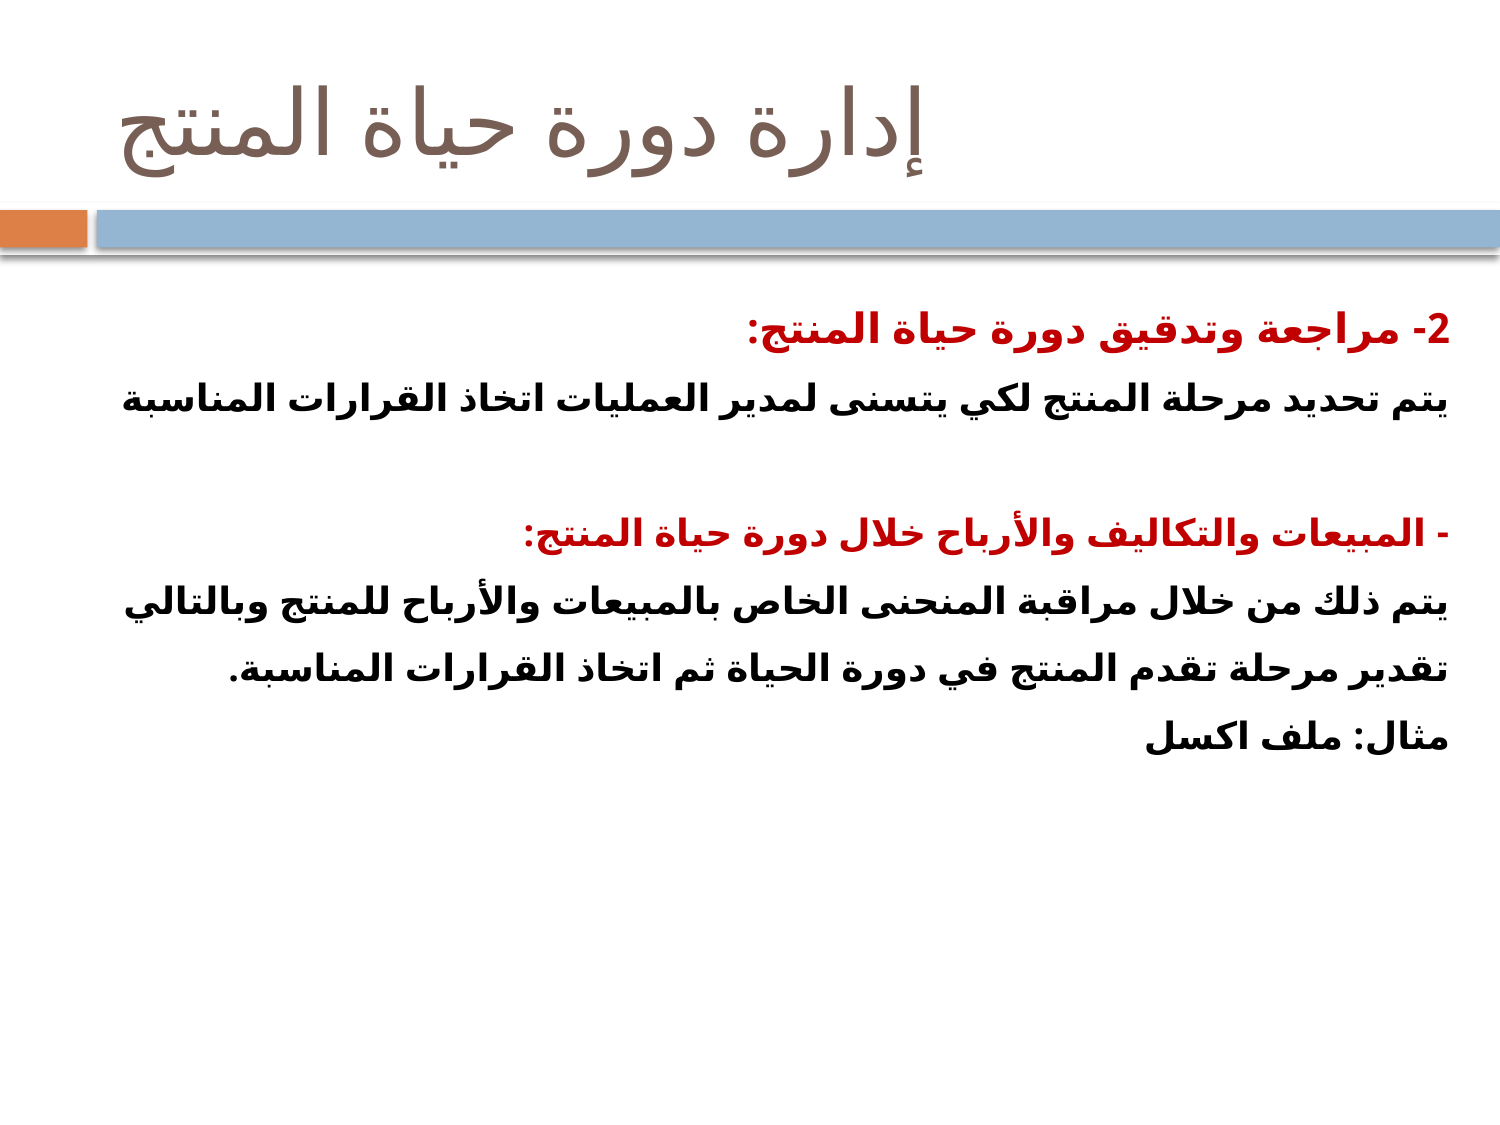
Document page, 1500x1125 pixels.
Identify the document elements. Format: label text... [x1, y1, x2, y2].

title إدارة دورة حياة المنتج [100, 37, 1438, 200]
text_box 2- مراجعة وتدقيق دورة حياة المنتج: يتم تحديد مرحلة المنتج لكي يتسنى لمدير العمليات اتخاذ القرارات المناسبة - المبيعات والتكاليف والأرباح خلال دورة حياة المنتج: يتم ذلك من خلال مراقبة المنحنى الخاص بالمبيعات والأرباح للمنتج وبالتالي تقدير مرحلة تقدم المنتج في دورة الحياة ثم اتخاذ القرارات المناسبة. مثال: ملف اكسل [23, 269, 1465, 765]
